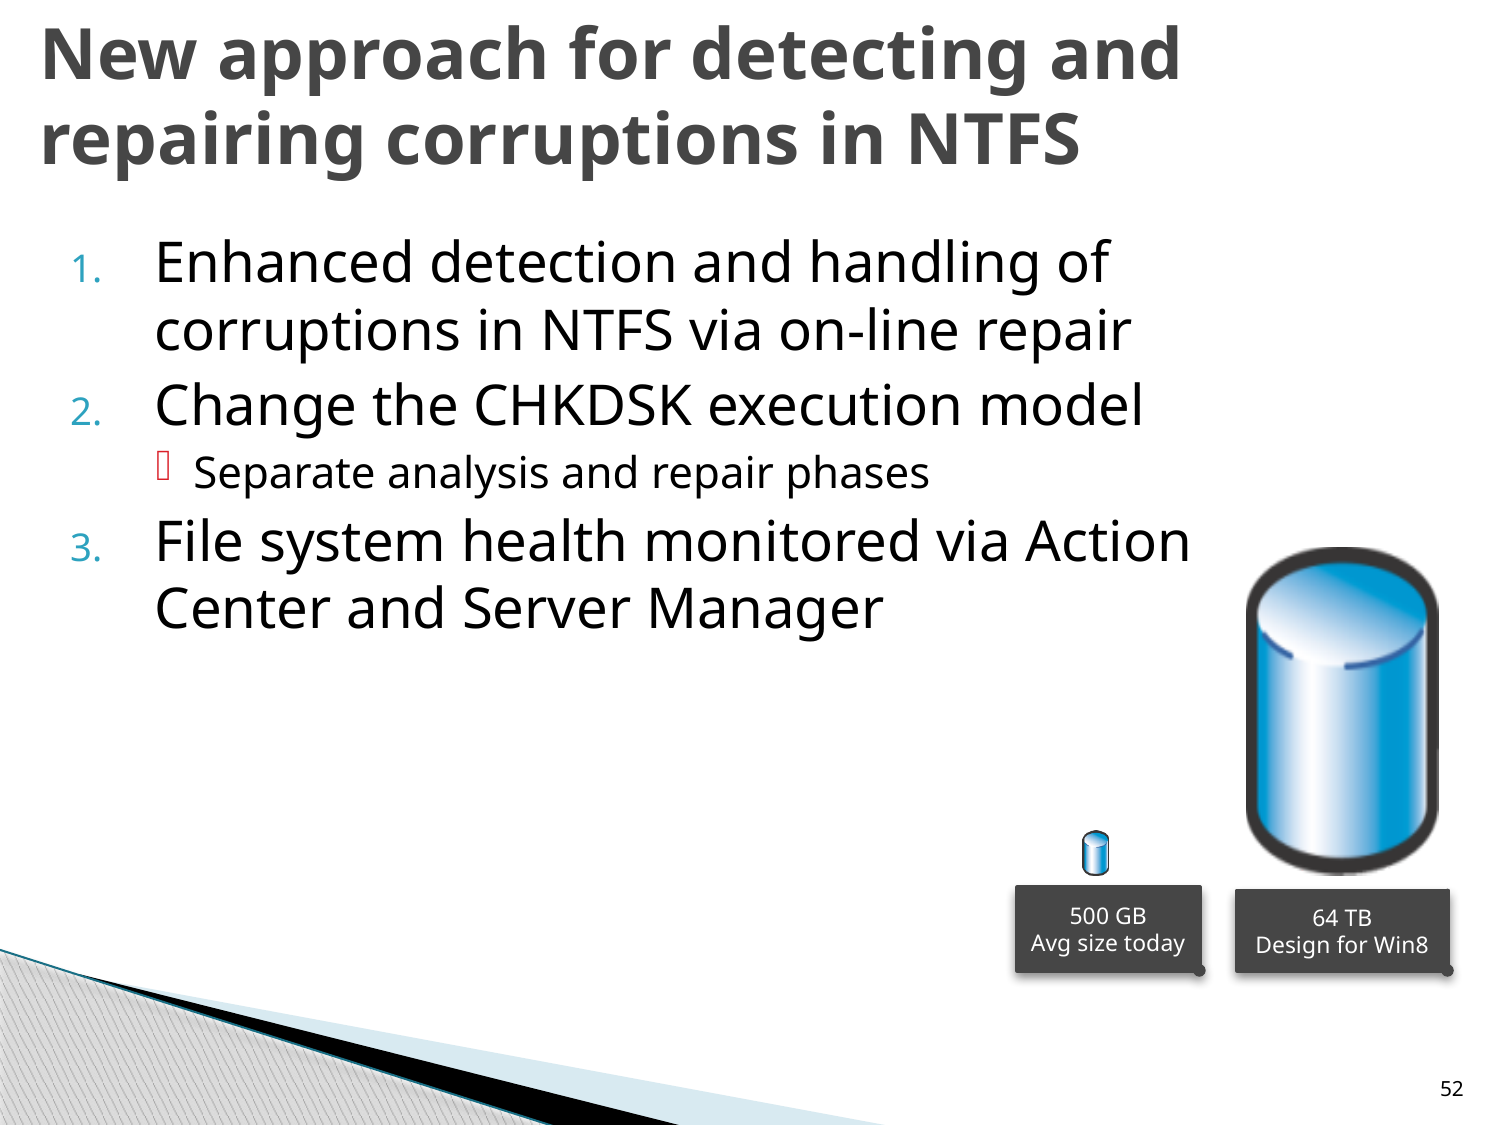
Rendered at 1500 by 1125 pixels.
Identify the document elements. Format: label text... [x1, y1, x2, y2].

picture [1246, 547, 1440, 876]
list Enhanced detection and handling of corruptions in NTFS via on-line repair Change the CHKDSK execution model Separate analysis and repair phases File system health monitored via Action Center and Server Manager [37, 218, 1263, 688]
text_box 500 GB Avg size today [1016, 887, 1206, 977]
title New approach for detecting and repairing corruptions in NTFS [24, 0, 1388, 188]
picture [1081, 829, 1109, 876]
slide_number 52 [1418, 1051, 1479, 1112]
text_box 64 TB Design for Win8 [1236, 890, 1454, 977]
